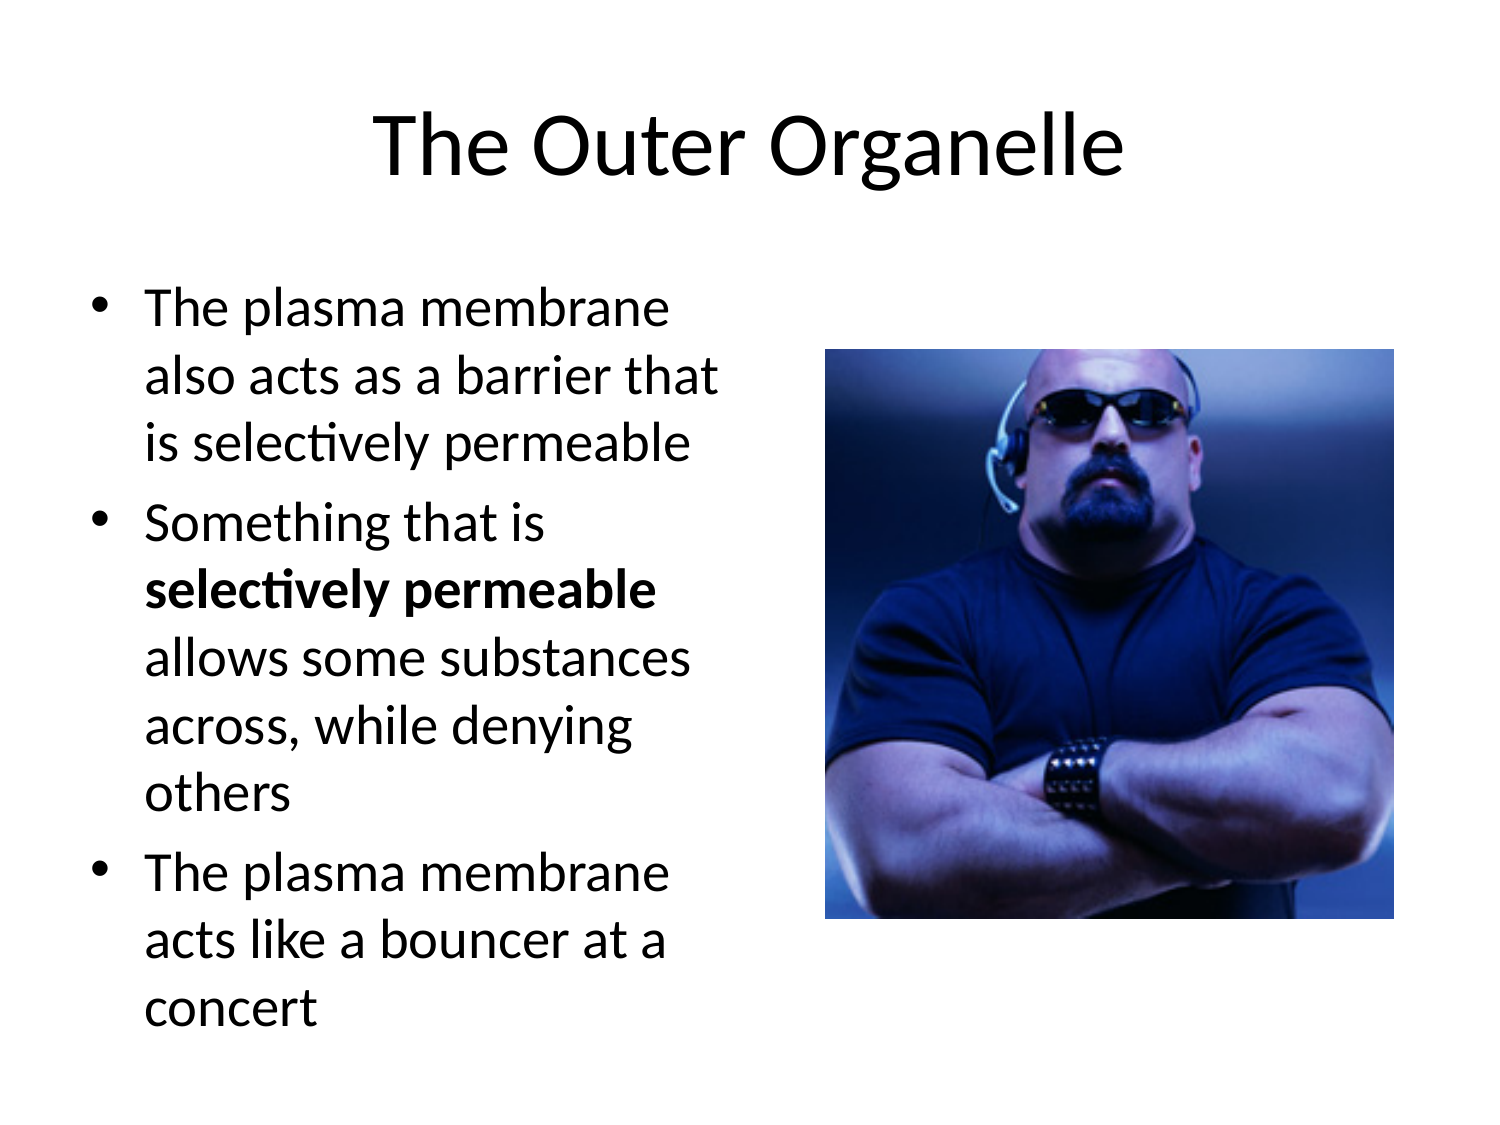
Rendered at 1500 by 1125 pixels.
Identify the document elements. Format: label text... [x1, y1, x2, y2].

picture [824, 349, 1394, 919]
title The Outer Organelle [75, 45, 1425, 233]
list The plasma membrane also acts as a barrier that is selectively permeable Something that is selectively permeable allows some substances across, while denying others The plasma membrane acts like a bouncer at a concert [75, 262, 738, 1075]
